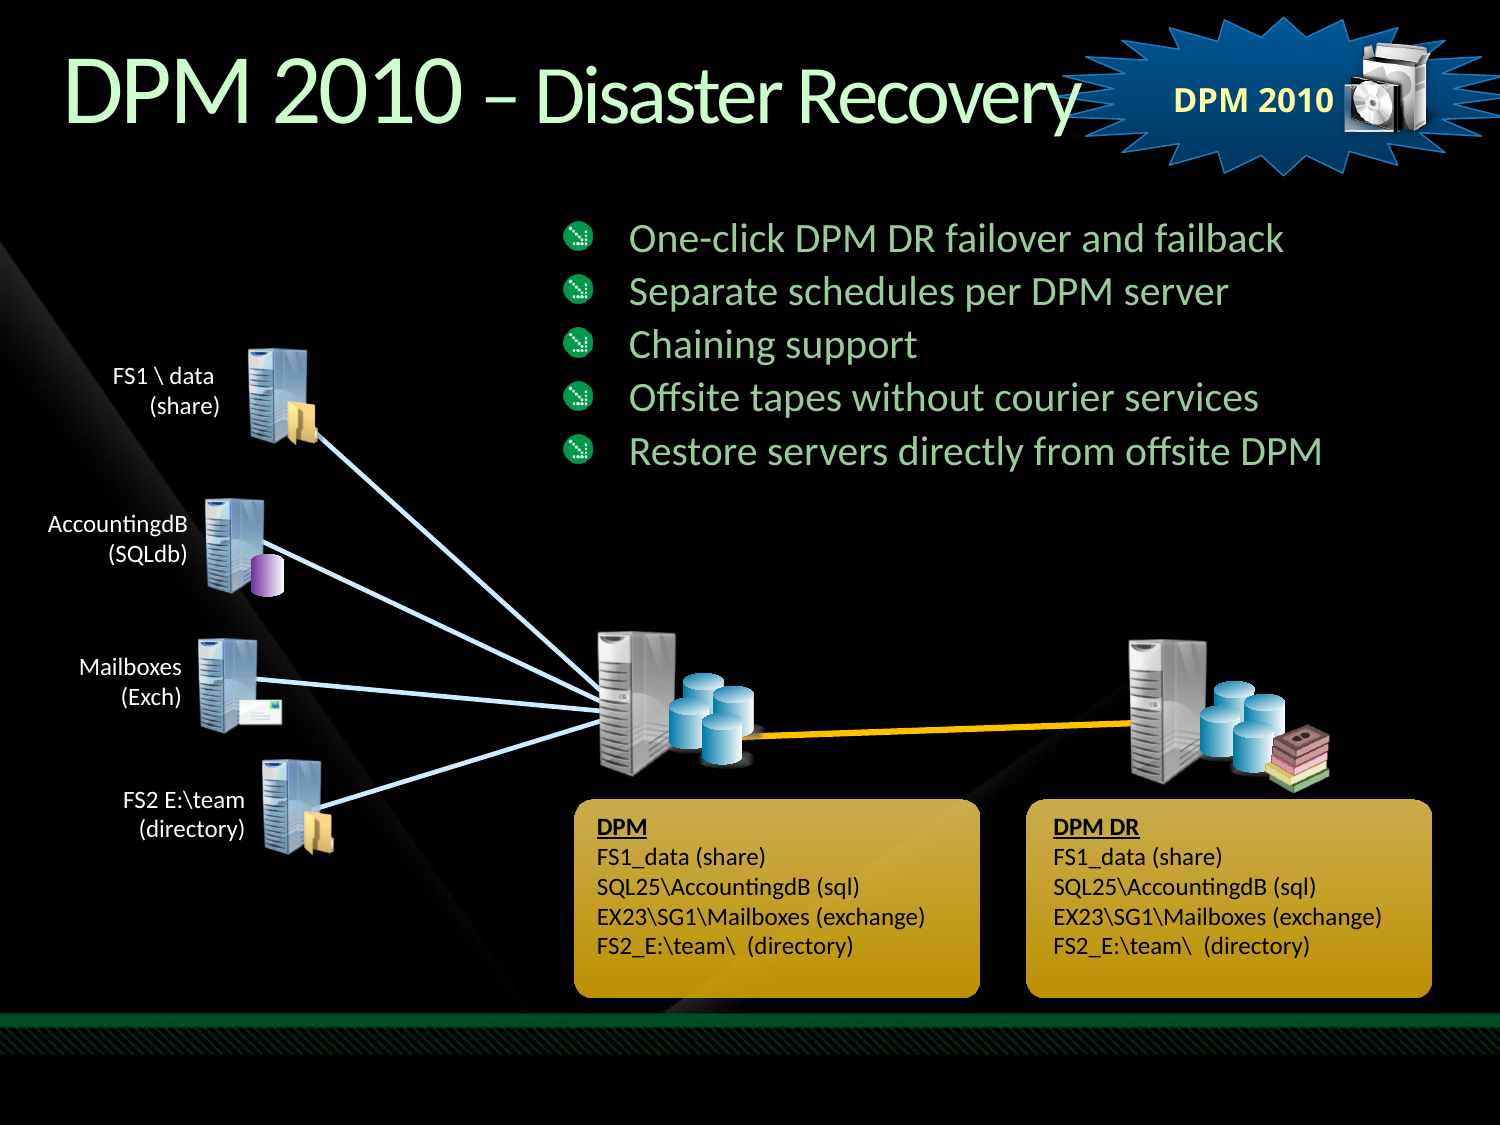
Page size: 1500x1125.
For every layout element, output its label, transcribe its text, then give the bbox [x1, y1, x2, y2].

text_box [24, 348, 980, 998]
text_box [1054, 16, 1500, 177]
list One-click DPM DR failover and failback Separate schedules per DPM server Chaining support Offsite tapes without courier services Restore servers directly from offsite DPM [563, 216, 1465, 484]
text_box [984, 639, 1432, 998]
text_box [609, 183, 1465, 322]
picture [0, 0, 1500, 1125]
title DPM 2010 – Disaster Recovery [62, 37, 1048, 147]
